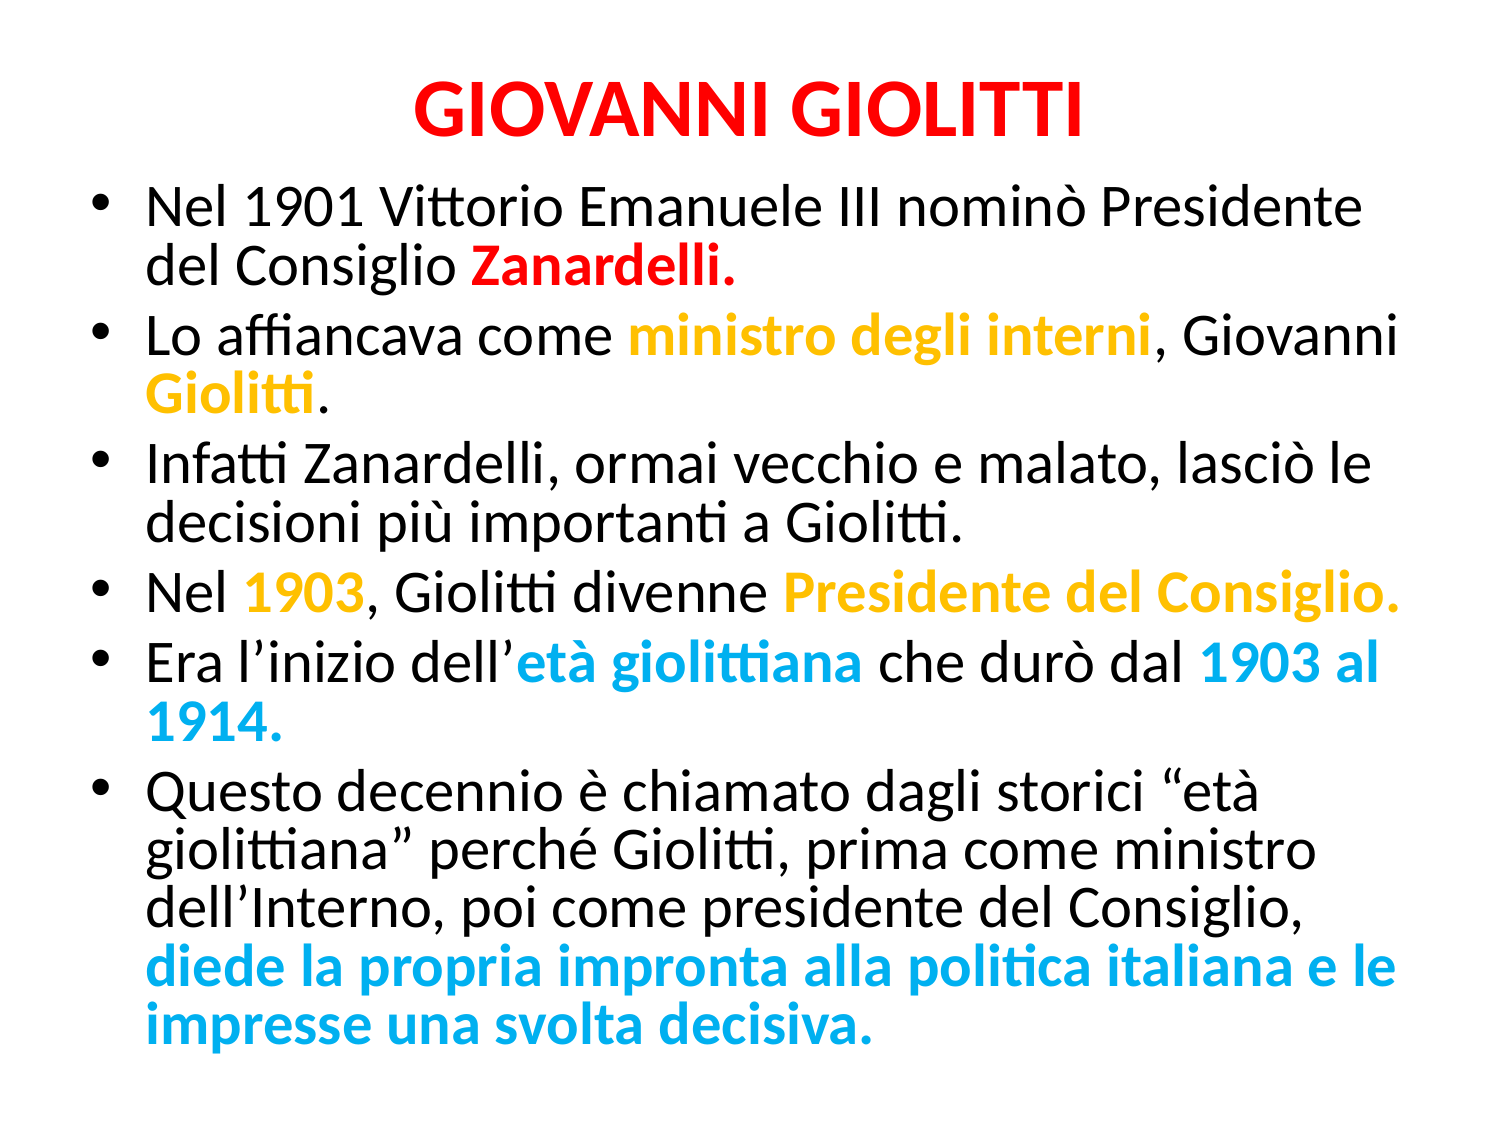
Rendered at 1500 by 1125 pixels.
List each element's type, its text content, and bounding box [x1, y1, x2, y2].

list Nel 1901 Vittorio Emanuele III nominò Presidente del Consiglio Zanardelli. Lo affiancava come ministro degli interni, Giovanni Giolitti. Infatti Zanardelli, ormai vecchio e malato, lasciò le decisioni più importanti a Giolitti. Nel 1903, Giolitti divenne Presidente del Consiglio. Era l’inizio dell’età giolittiana che durò dal 1903 al 1914. Questo decennio è chiamato dagli storici “età giolittiana” perché Giolitti, prima come ministro dell’Interno, poi come presidente del Consiglio, diede la propria impronta alla politica italiana e le impresse una svolta decisiva. [75, 172, 1425, 1083]
title GIOVANNI GIOLITTI [75, 45, 1425, 161]
